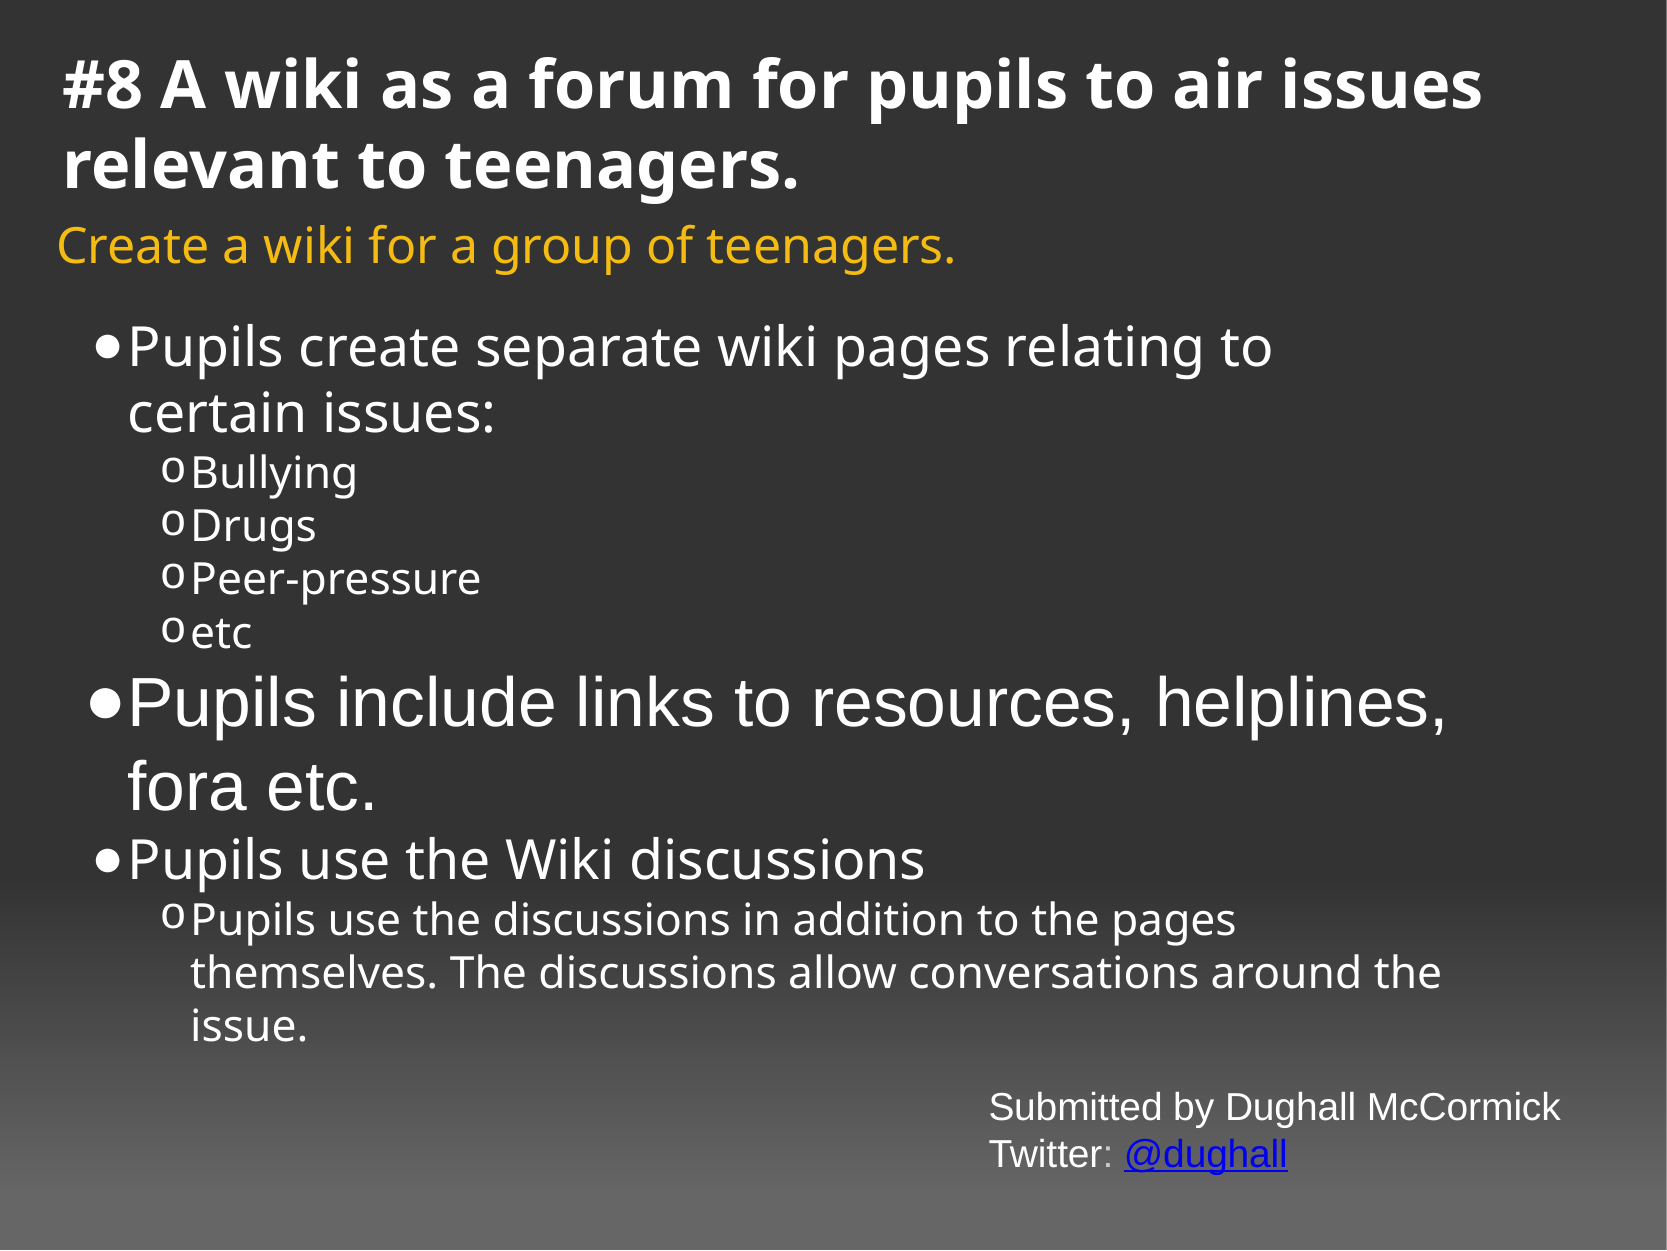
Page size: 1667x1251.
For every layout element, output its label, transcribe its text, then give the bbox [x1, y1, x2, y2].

text_box Submitted by Dughall McCormick Twitter: @dughall [982, 1075, 1609, 1226]
text_box Pupils create separate wiki pages relating to certain issues: Bullying Drugs Peer-pressure etc Pupils include links to resources, helplines, fora etc. Pupils use the Wiki discussions Pupils use the discussions in addition to the pages themselves. The discussions allow conversations around the issue. [58, 304, 1477, 1076]
picture [0, 0, 1667, 1250]
text_box #8 A wiki as a forum for pupils to air issues relevant to teenagers. [56, 35, 1626, 211]
text_box Create a wiki for a group of teenagers. [50, 206, 1408, 285]
